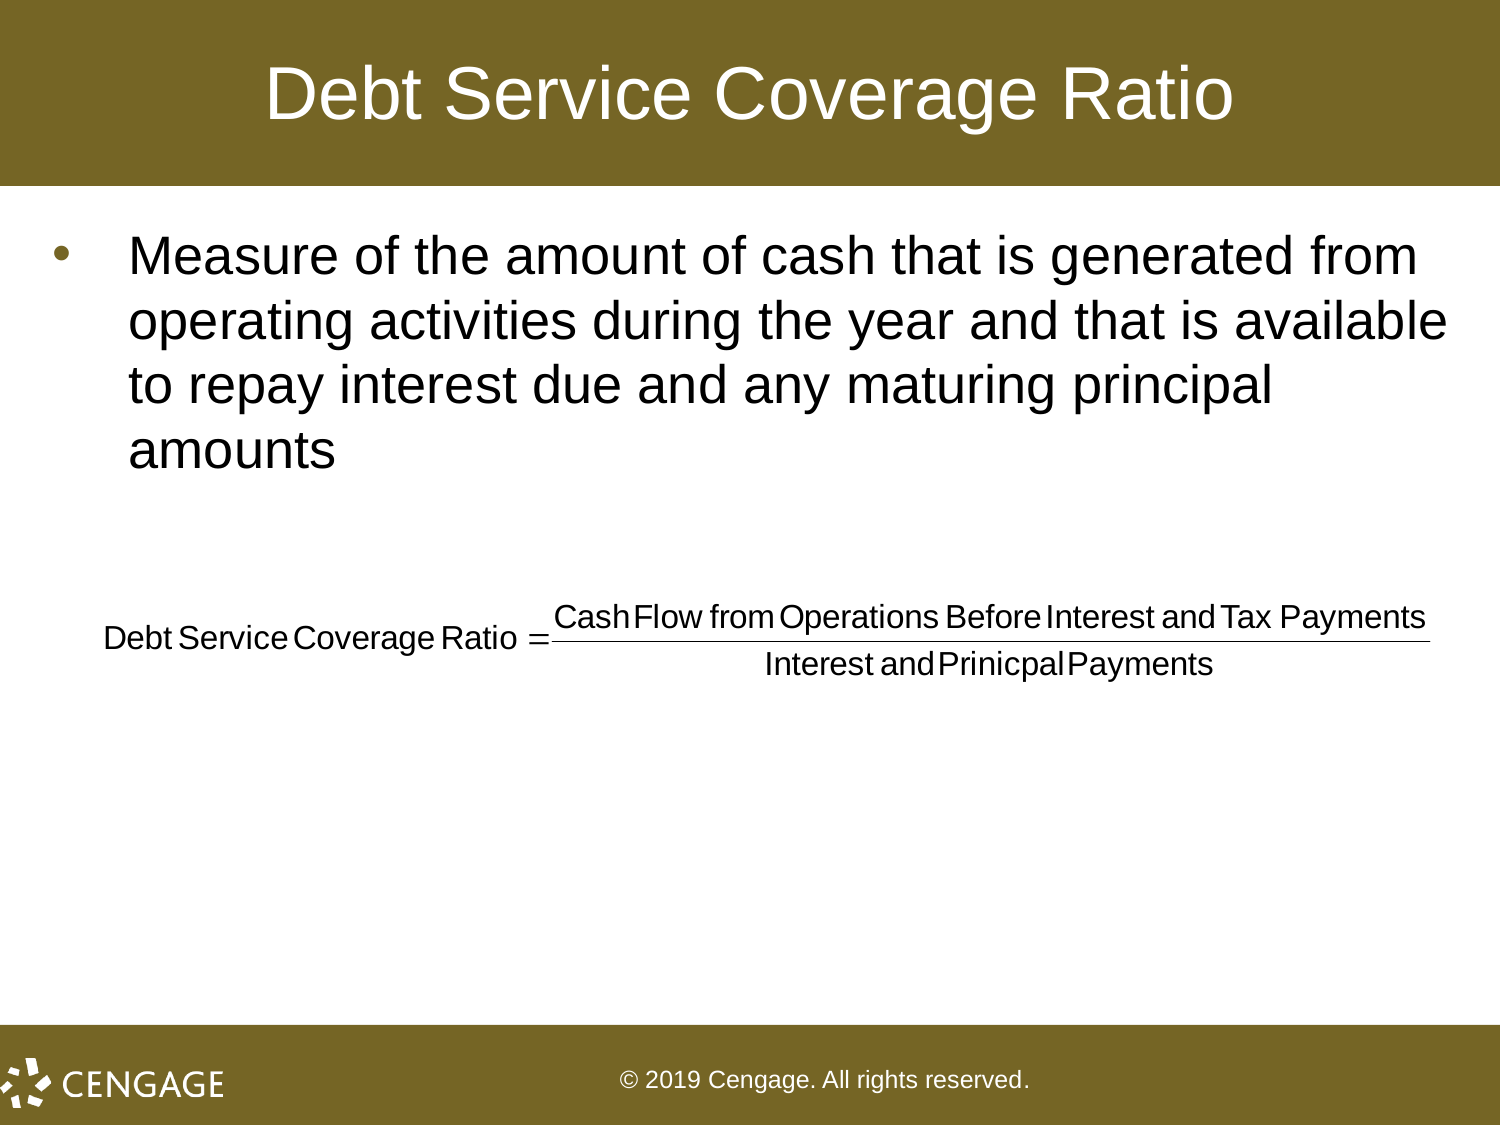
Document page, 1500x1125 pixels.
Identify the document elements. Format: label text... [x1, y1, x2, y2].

list Measure of the amount of cash that is generated from operating activities during the year and that is available to repay interest due and any maturing principal amounts [37, 212, 1475, 496]
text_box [99, 596, 1437, 692]
picture [0, 1058, 223, 1108]
title Debt Service Coverage Ratio [7, 4, 1493, 175]
